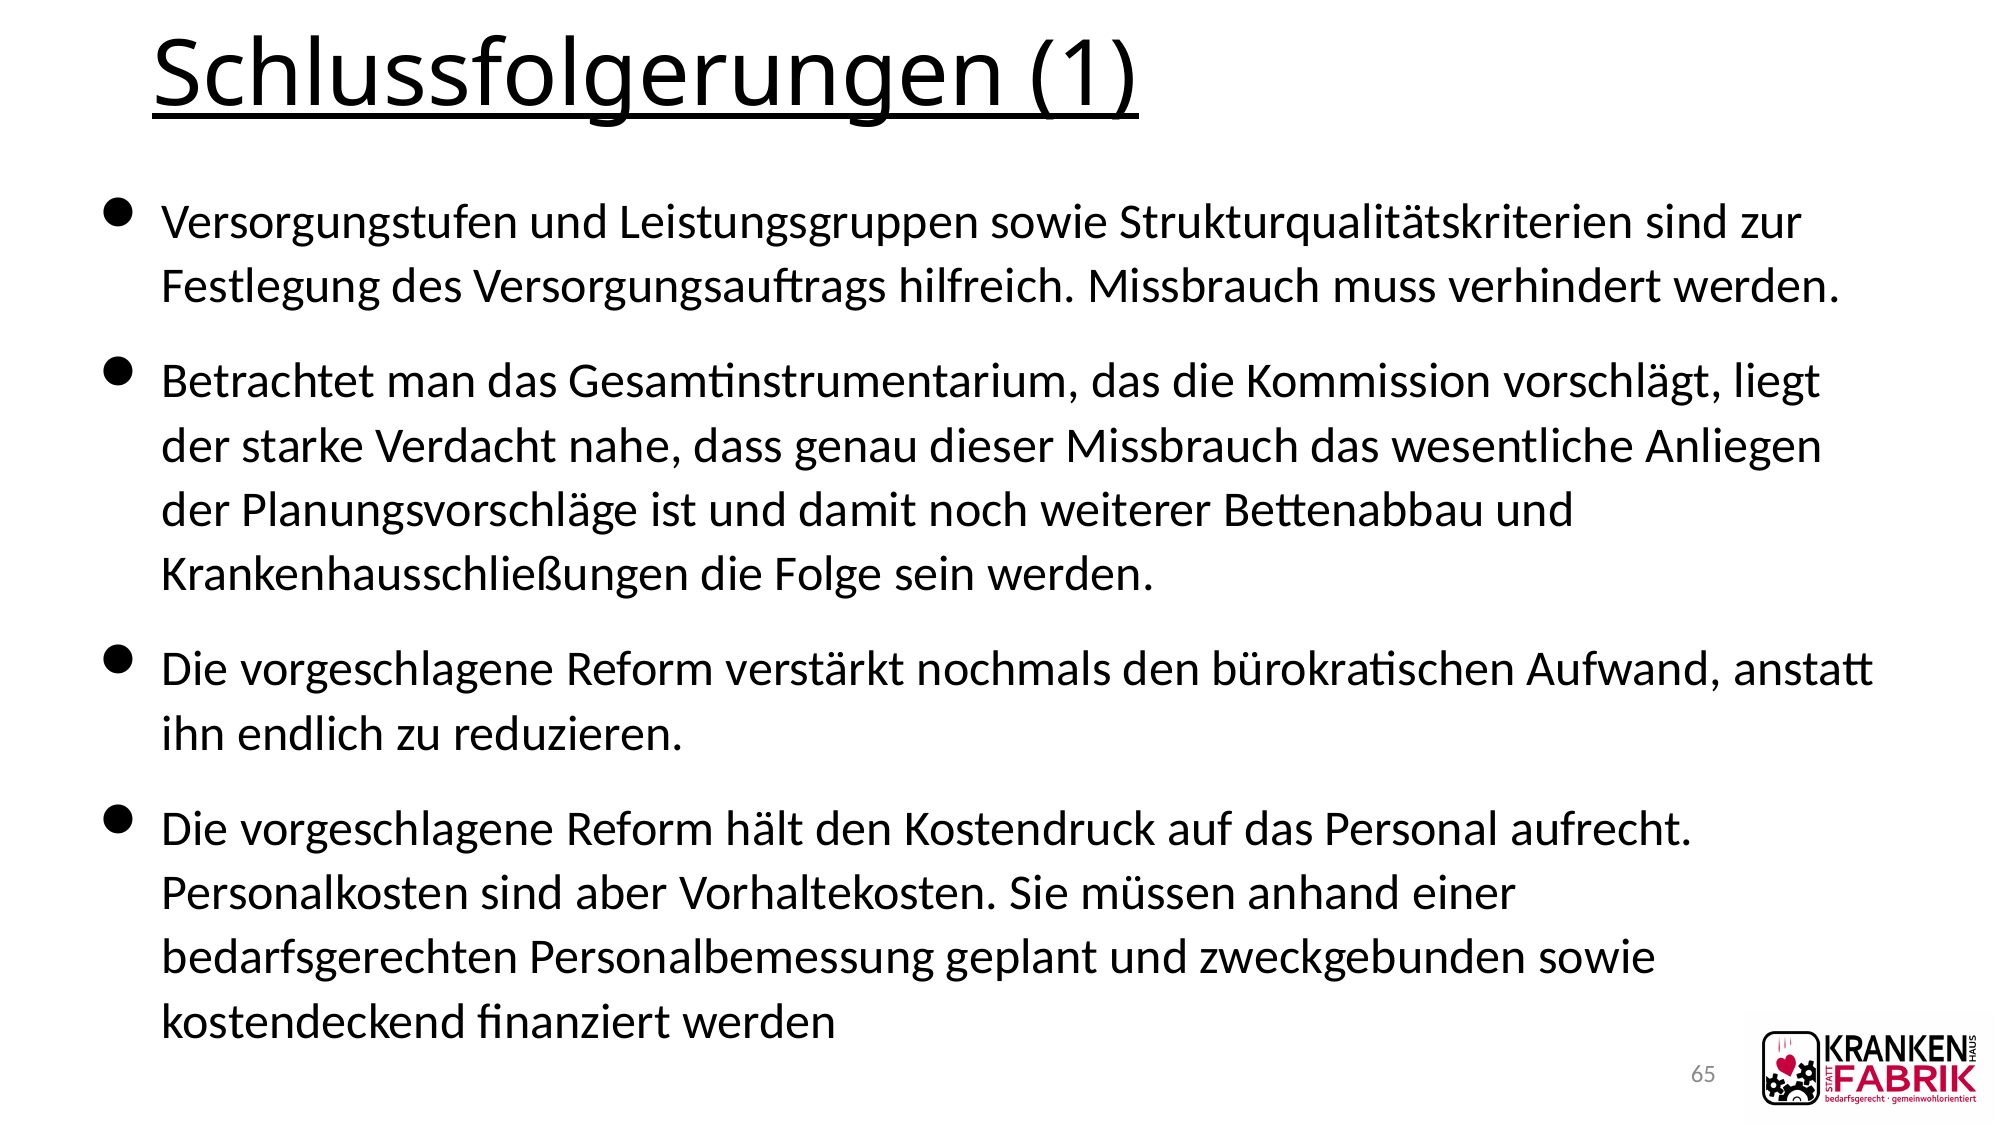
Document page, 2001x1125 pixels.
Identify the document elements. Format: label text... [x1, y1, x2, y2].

list Versorgungstufen und Leistungsgruppen sowie Strukturqualitätskriterien sind zur Festlegung des Versorgungsauftrags hilfreich. Missbrauch muss verhindert werden. Betrachtet man das Gesamtinstrumentarium, das die Kommission vorschlägt, liegt der starke Verdacht nahe, dass genau dieser Missbrauch das wesentliche Anliegen der Planungsvorschläge ist und damit noch weiterer Bettenabbau und Krankenhausschließungen die Folge sein werden. Die vorgeschlagene Reform verstärkt nochmals den bürokratischen Aufwand, anstatt ihn endlich zu reduzieren. Die vorgeschlagene Reform hält den Kostendruck auf das Personal aufrecht. Personalkosten sind aber Vorhaltekosten. Sie müssen anhand einer bedarfsgerechten Personalbemessung geplant und zweckgebunden sowie kostendeckend finanziert werden [84, 176, 1895, 1065]
title Schlussfolgerungen (1) [137, 22, 1863, 176]
slide_number 65 [1281, 1042, 1731, 1103]
picture [1744, 1013, 1994, 1123]
